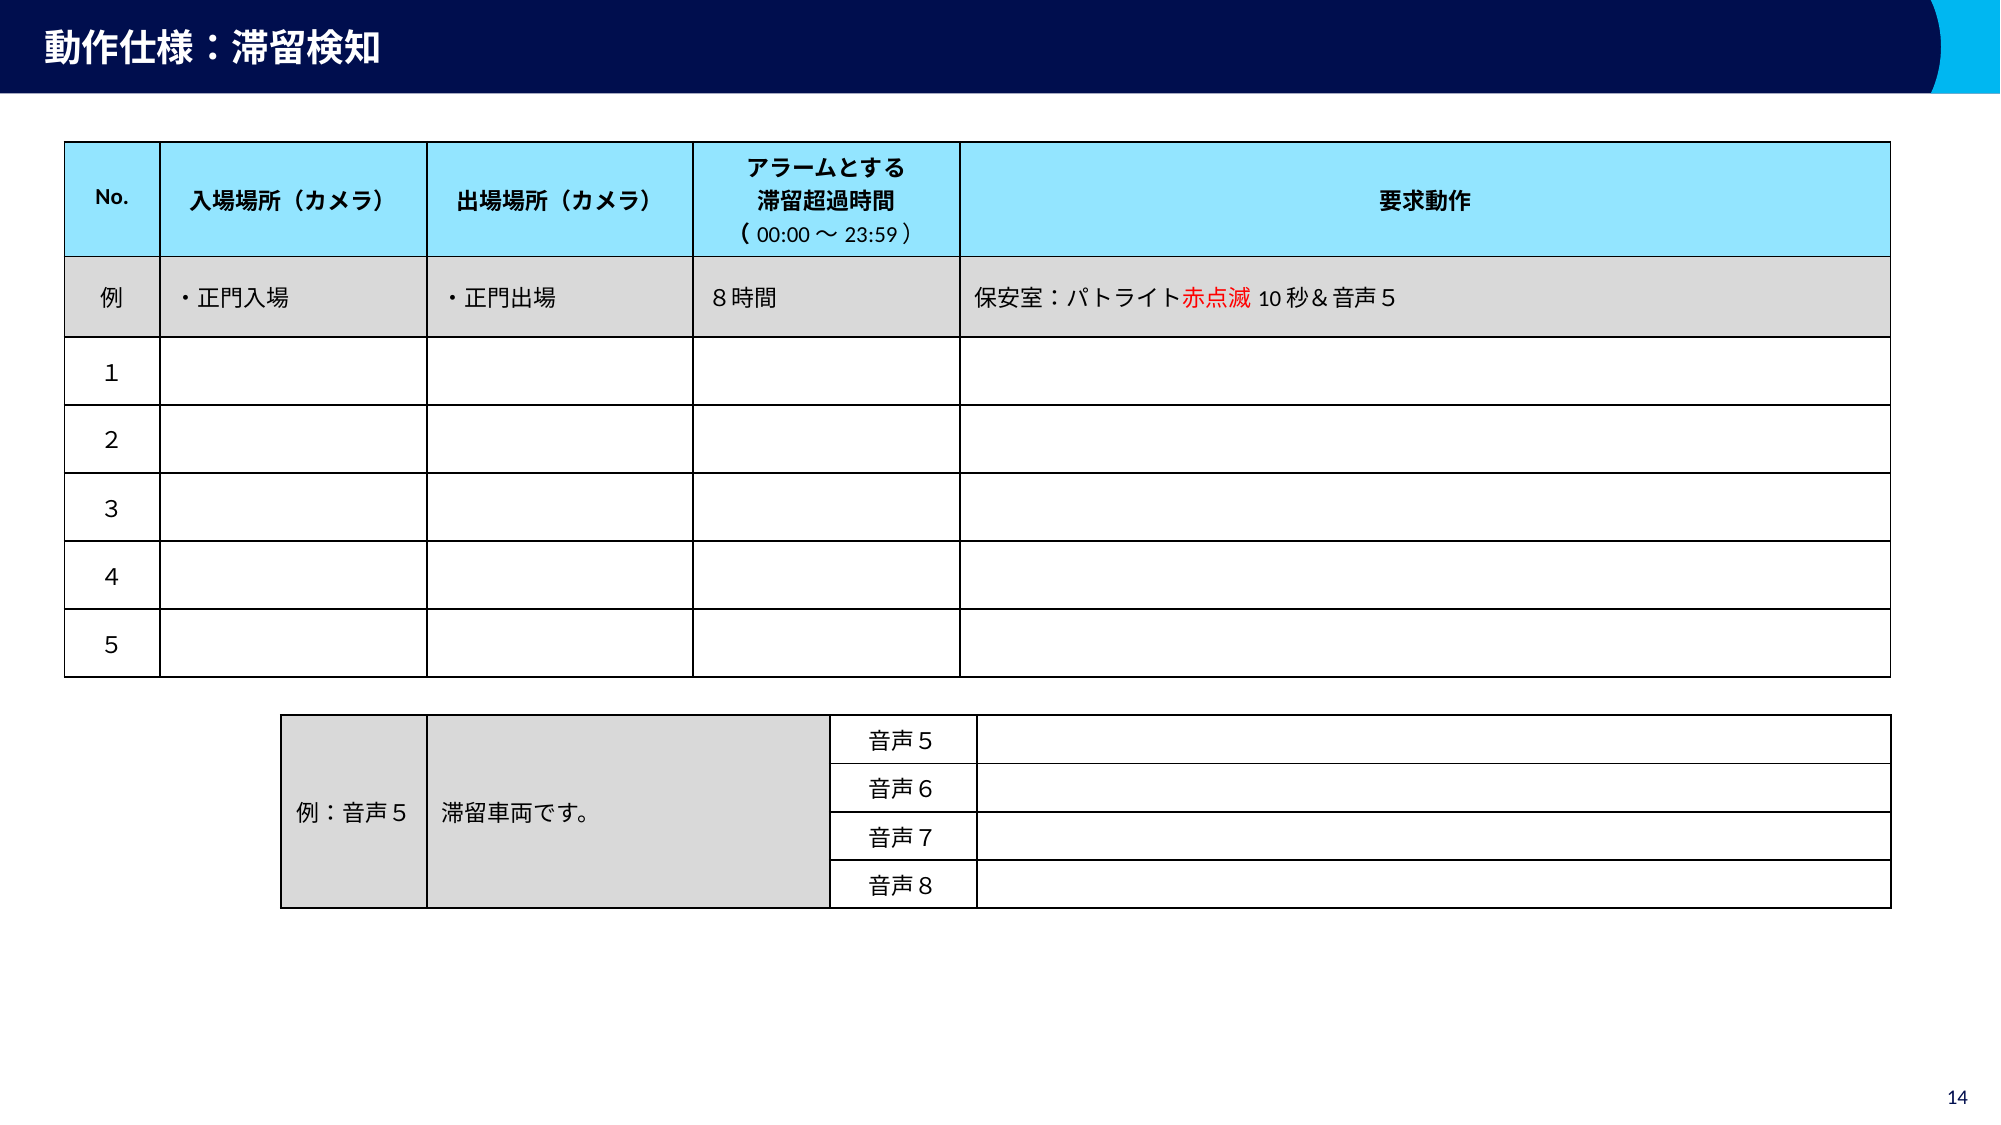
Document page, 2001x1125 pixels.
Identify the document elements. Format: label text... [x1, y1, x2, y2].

table_cell 保安室：パトライト赤点滅10秒＆音声５ [961, 257, 1890, 336]
table_cell [978, 764, 1890, 811]
table_cell [694, 542, 959, 608]
table_cell ８時間 [694, 257, 959, 336]
title 動作仕様：滞留検知 [0, 0, 1883, 94]
table_cell ４ [65, 542, 159, 608]
table_header 音声５ [831, 716, 976, 763]
table_cell [161, 610, 426, 676]
table_cell [961, 610, 1890, 676]
table_cell ２ [65, 406, 159, 472]
table_cell [428, 406, 692, 472]
table_cell [161, 406, 426, 472]
table_cell [961, 406, 1890, 472]
table_cell 例 [65, 257, 159, 336]
table_cell [694, 610, 959, 676]
table_cell [161, 474, 426, 540]
table_cell [961, 474, 1890, 540]
table_cell ５ [65, 610, 159, 676]
table_cell [428, 338, 692, 404]
table_header アラームとする 滞留超過時間 （00:00～23:59） [694, 143, 959, 256]
table_header 入場場所（カメラ） [161, 143, 426, 256]
table_header 例：音声５ [282, 716, 426, 907]
table_header 滞留車両です。 [428, 716, 829, 907]
table_header 出場場所（カメラ） [428, 143, 692, 256]
table_header No. [65, 143, 159, 256]
table_cell [694, 474, 959, 540]
table_cell [694, 406, 959, 472]
table_cell [161, 542, 426, 608]
table_cell ３ [65, 474, 159, 540]
table_cell ・正門入場 [161, 257, 426, 336]
table_cell [978, 813, 1890, 859]
table_cell ・正門出場 [428, 257, 692, 336]
table_cell [961, 338, 1890, 404]
table_header 要求動作 [961, 143, 1890, 256]
table_cell [428, 474, 692, 540]
table_cell [161, 338, 426, 404]
table_cell [428, 542, 692, 608]
table_cell [694, 338, 959, 404]
table_cell １ [65, 338, 159, 404]
table_cell [978, 861, 1890, 907]
table_cell 音声７ [831, 813, 976, 859]
table_cell 音声８ [831, 861, 976, 907]
table_cell [428, 610, 692, 676]
table_cell 音声６ [831, 764, 976, 811]
table_header [978, 716, 1890, 763]
table_cell [961, 542, 1890, 608]
